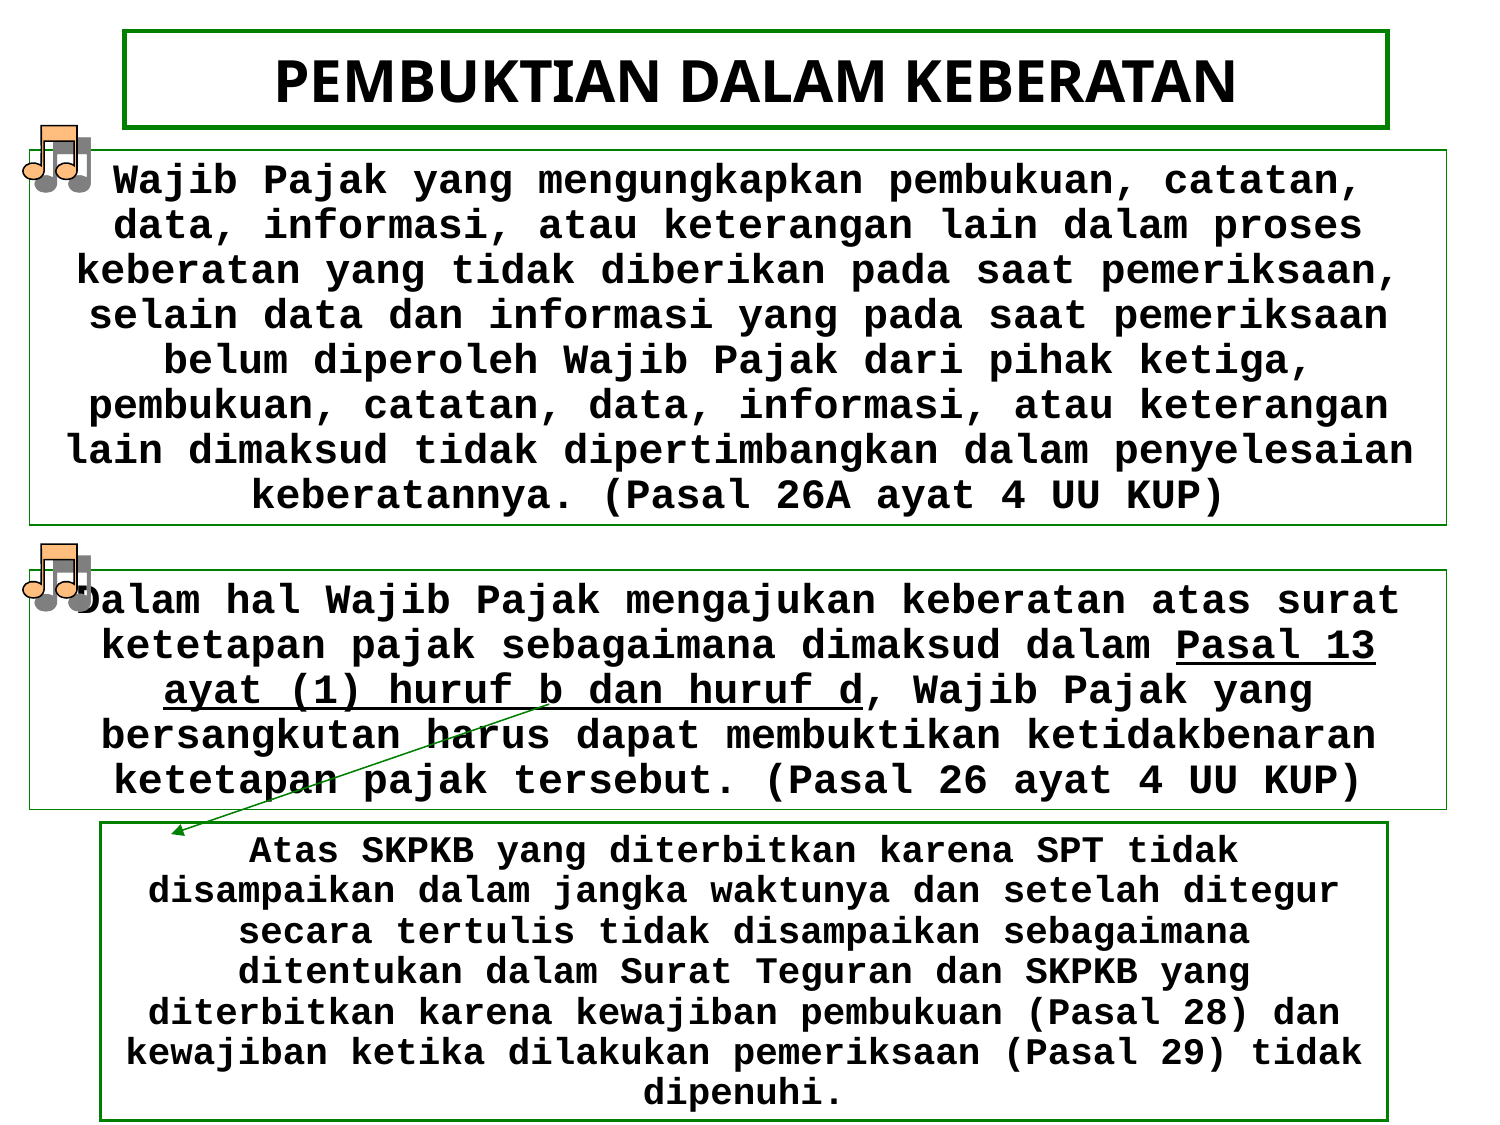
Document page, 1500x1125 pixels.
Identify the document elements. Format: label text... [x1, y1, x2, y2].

text_box Atas SKPKB yang diterbitkan karena SPT tidak disampaikan dalam jangka waktunya dan setelah ditegur secara tertulis tidak disampaikan sebagaimana ditentukan dalam Surat Teguran dan SKPKB yang diterbitkan karena kewajiban pembukuan (Pasal 28) dan kewajiban ketika dilakukan pemeriksaan (Pasal 29) tidak dipenuhi. [100, 822, 1388, 1121]
text_box [22, 544, 78, 598]
title PEMBUKTIAN DALAM KEBERATAN [123, 30, 1388, 128]
text_box [22, 125, 78, 180]
text_box Dalam hal Wajib Pajak mengajukan keberatan atas surat ketetapan pajak sebagaimana dimaksud dalam Pasal 13 ayat (1) huruf b dan huruf d, Wajib Pajak yang bersangkutan harus dapat membuktikan ketidakbenaran ketetapan pajak tersebut. (Pasal 26 ayat 4 UU KUP) [29, 569, 1447, 810]
text_box Wajib Pajak yang mengungkapkan pembukuan, catatan, data, informasi, atau keterangan lain dalam proses keberatan yang tidak diberikan pada saat pemeriksaan, selain data dan informasi yang pada saat pemeriksaan belum diperoleh Wajib Pajak dari pihak ketiga, pembukuan, catatan, data, informasi, atau keterangan lain dimaksud tidak dipertimbangkan dalam penyelesaian keberatannya. (Pasal 26A ayat 4 UU KUP) [29, 149, 1447, 525]
